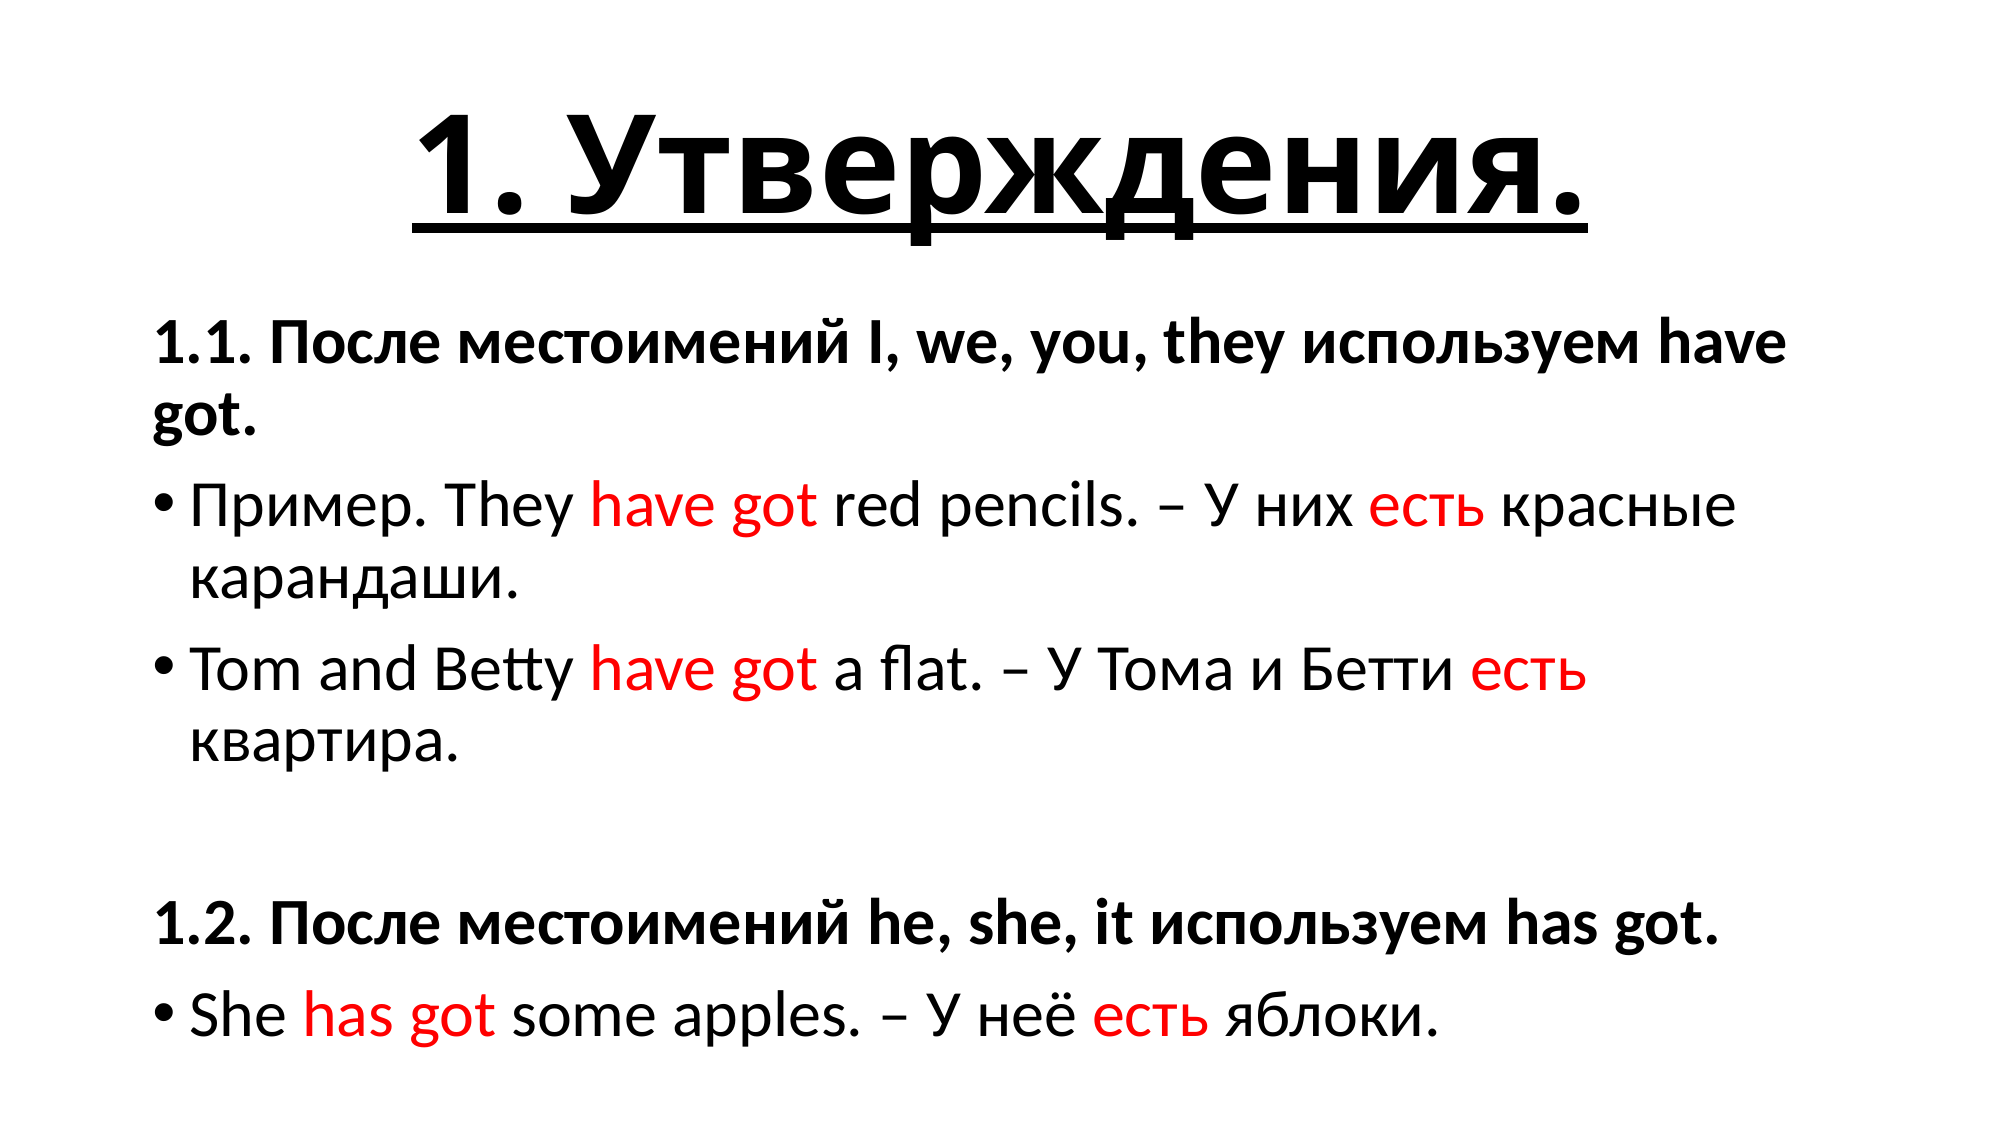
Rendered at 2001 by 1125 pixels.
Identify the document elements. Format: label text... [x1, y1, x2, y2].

title 1. Утверждения. [137, 59, 1863, 278]
list 1.1. После местоимений I, we, you, they используем have got. Пример. They have got red pencils. – У них есть красные карандаши. Tom and Betty have got a flat. – У Тома и Бетти есть квартира. 1.2. После местоимений he, she, it используем has got. She has got some apples. – У неё есть яблоки. [137, 299, 1863, 1065]
